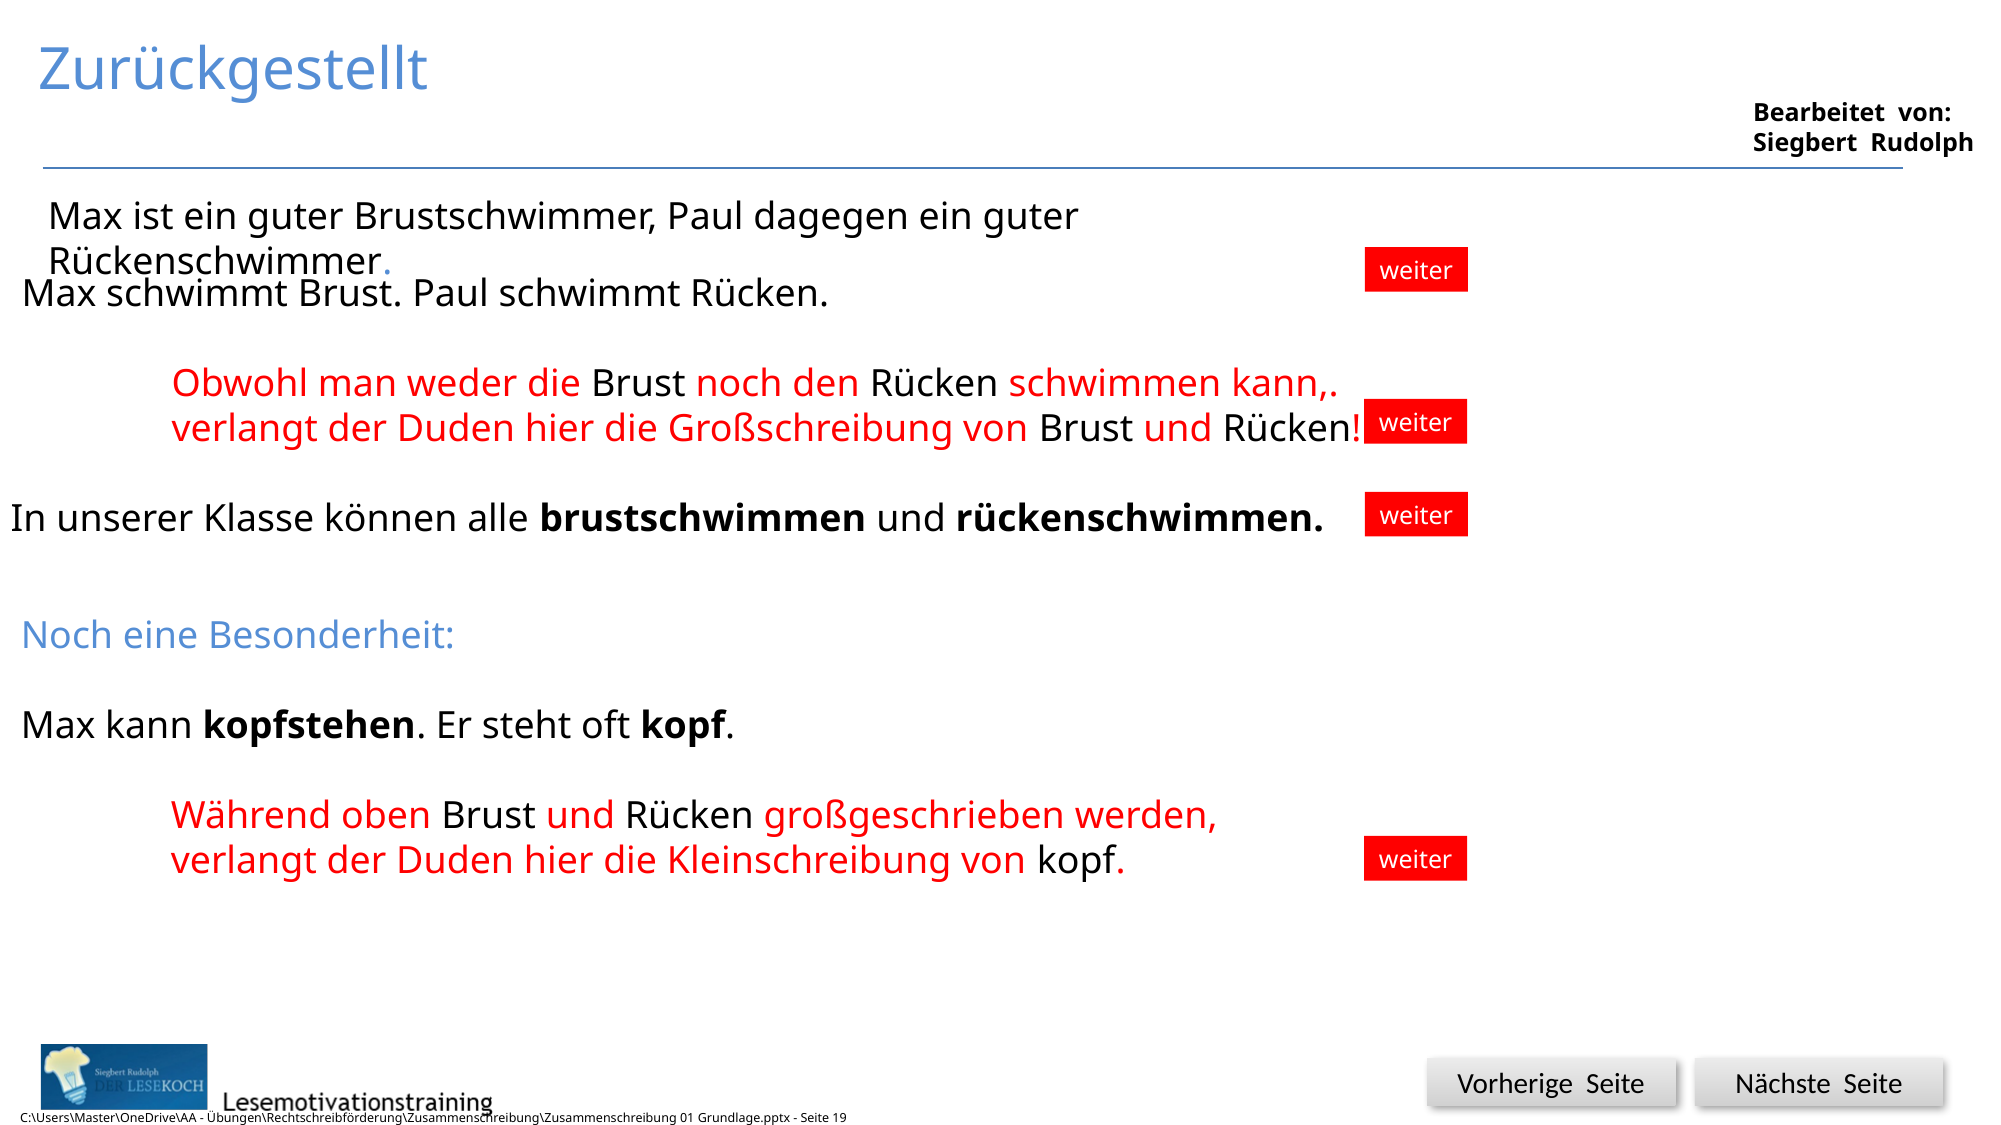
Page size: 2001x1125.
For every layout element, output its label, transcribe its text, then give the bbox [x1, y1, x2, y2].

text_box Zurückgestellt [23, 23, 443, 109]
text_box weiter [1364, 835, 1468, 881]
text_box In unserer Klasse können alle brustschwimmen und rückenschwimmen. [0, 486, 1340, 547]
text_box Max ist ein guter Brustschwimmer, Paul dagegen ein guter Rückenschwimmer. [33, 184, 1409, 261]
text_box weiter [1364, 247, 1468, 292]
text_box Max schwimmt Brust. Paul schwimmt Rücken. Obwohl man weder die Brust noch den Rücken schwimmen kann,. verlangt der Duden hier die Großschreibung von Brust und Rücken! [6, 261, 1387, 456]
text_box weiter [1364, 491, 1468, 537]
picture [40, 1044, 508, 1102]
text_box C:\Users\Master\OneDrive\AA - Übungen\Rechtschreibförderung\Zusammenschreibung\Zusammenschreibung 01 Grundlage.pptx - Seite 19 [5, 1102, 862, 1125]
text_box weiter [1364, 398, 1468, 444]
text_box Noch eine Besonderheit: Max kann kopfstehen. Er steht oft kopf. Während oben Brust und Rücken großgeschrieben werden, verlangt der Duden hier die Kleinschreibung von kopf. [5, 603, 1233, 889]
